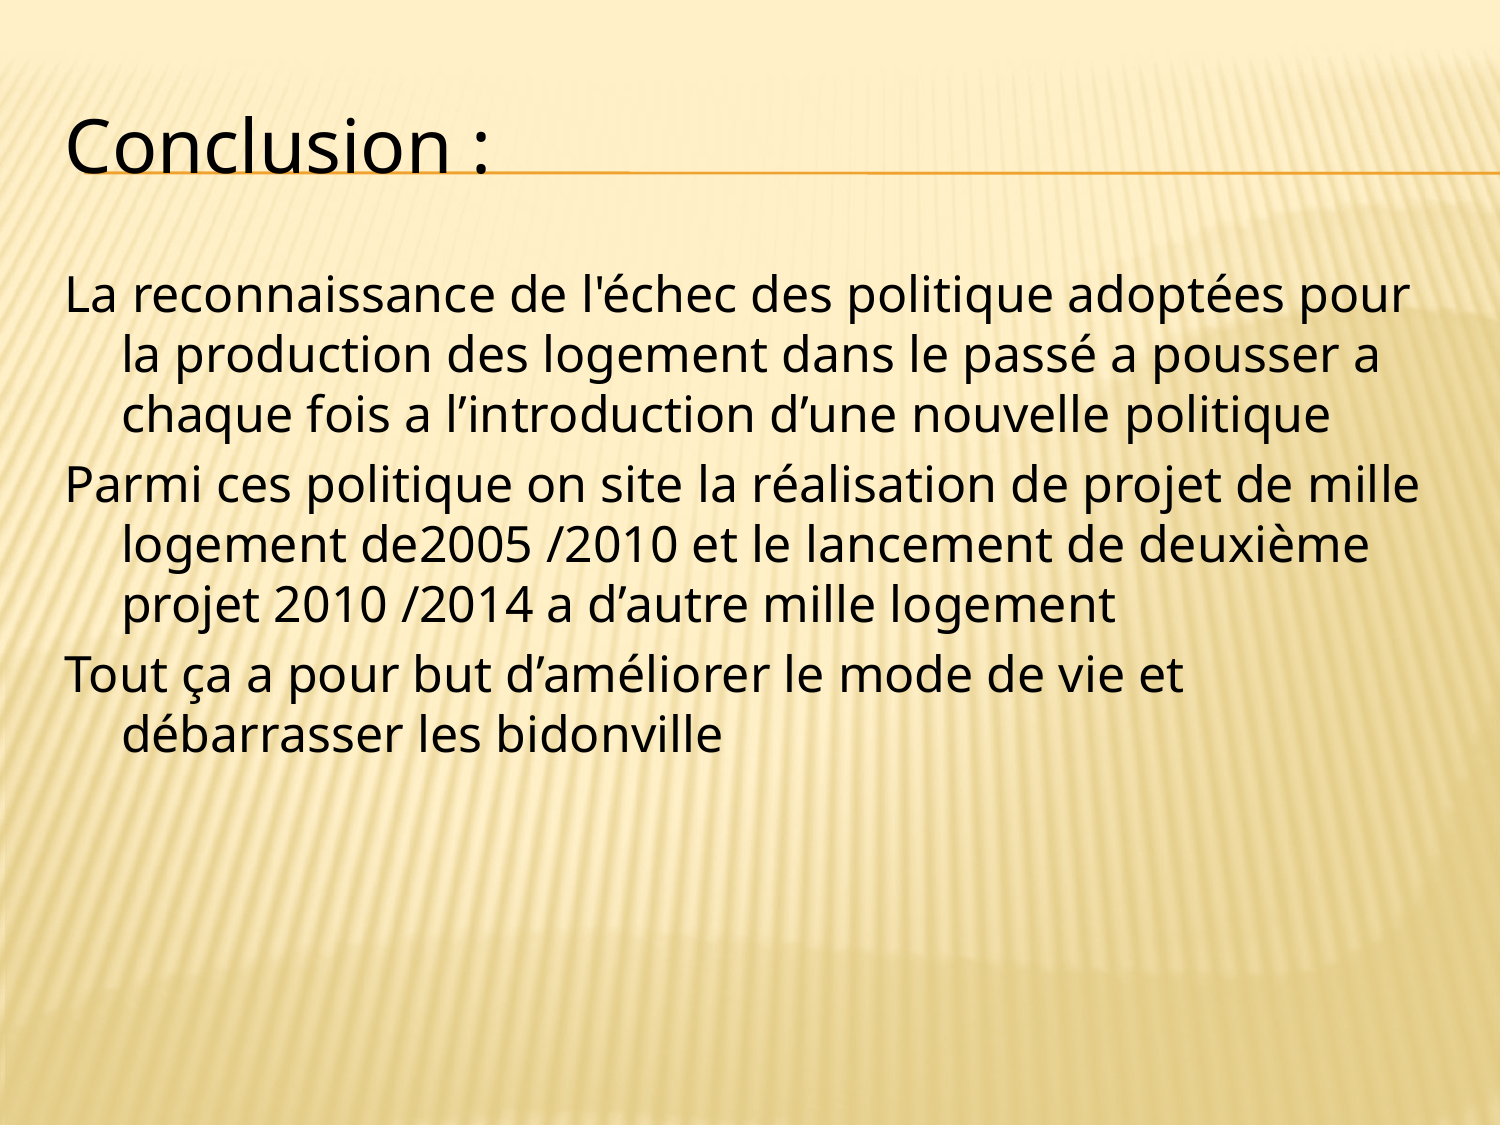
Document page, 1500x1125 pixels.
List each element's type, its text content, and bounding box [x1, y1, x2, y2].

title Conclusion : [50, 75, 1475, 213]
list La reconnaissance de l'échec des politique adoptées pour la production des logement dans le passé a pousser a chaque fois a l’introduction d’une nouvelle politique Parmi ces politique on site la réalisation de projet de mille logement de2005 /2010 et le lancement de deuxième projet 2010 /2014 a d’autre mille logement Tout ça a pour but d’améliorer le mode de vie et débarrasser les bidonville [50, 254, 1475, 998]
